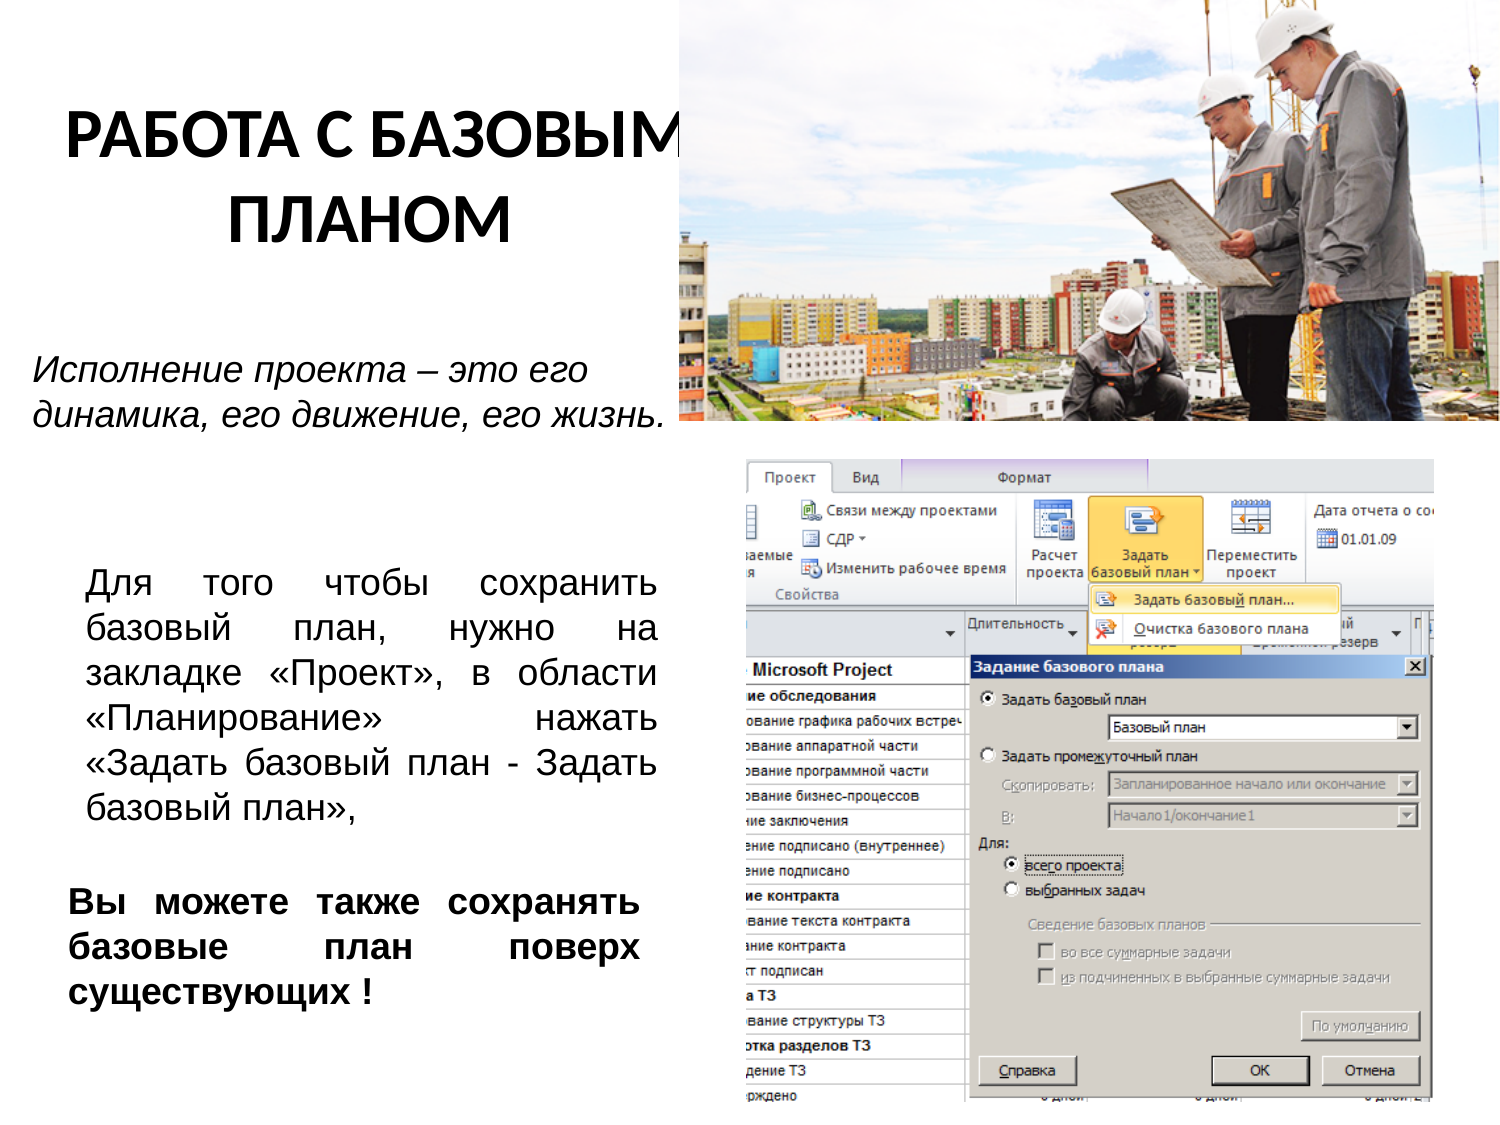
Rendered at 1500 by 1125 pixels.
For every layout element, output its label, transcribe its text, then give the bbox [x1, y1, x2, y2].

title РАБОТА С БАЗОВЫМ ПЛАНОМ [5, 78, 674, 266]
text_box Для того чтобы сохранить базовый план, нужно на закладке «Проект», в области «Планирование» нажать «Задать базовый план - Задать базовый план», [70, 550, 674, 836]
text_box Исполнение проекта – это его динамика, его движение, его жизнь. [17, 337, 727, 443]
text_box Вы можете также сохранять базовые план поверх существующих ! [53, 869, 656, 1020]
picture [679, 0, 1500, 421]
picture [745, 459, 1434, 1103]
